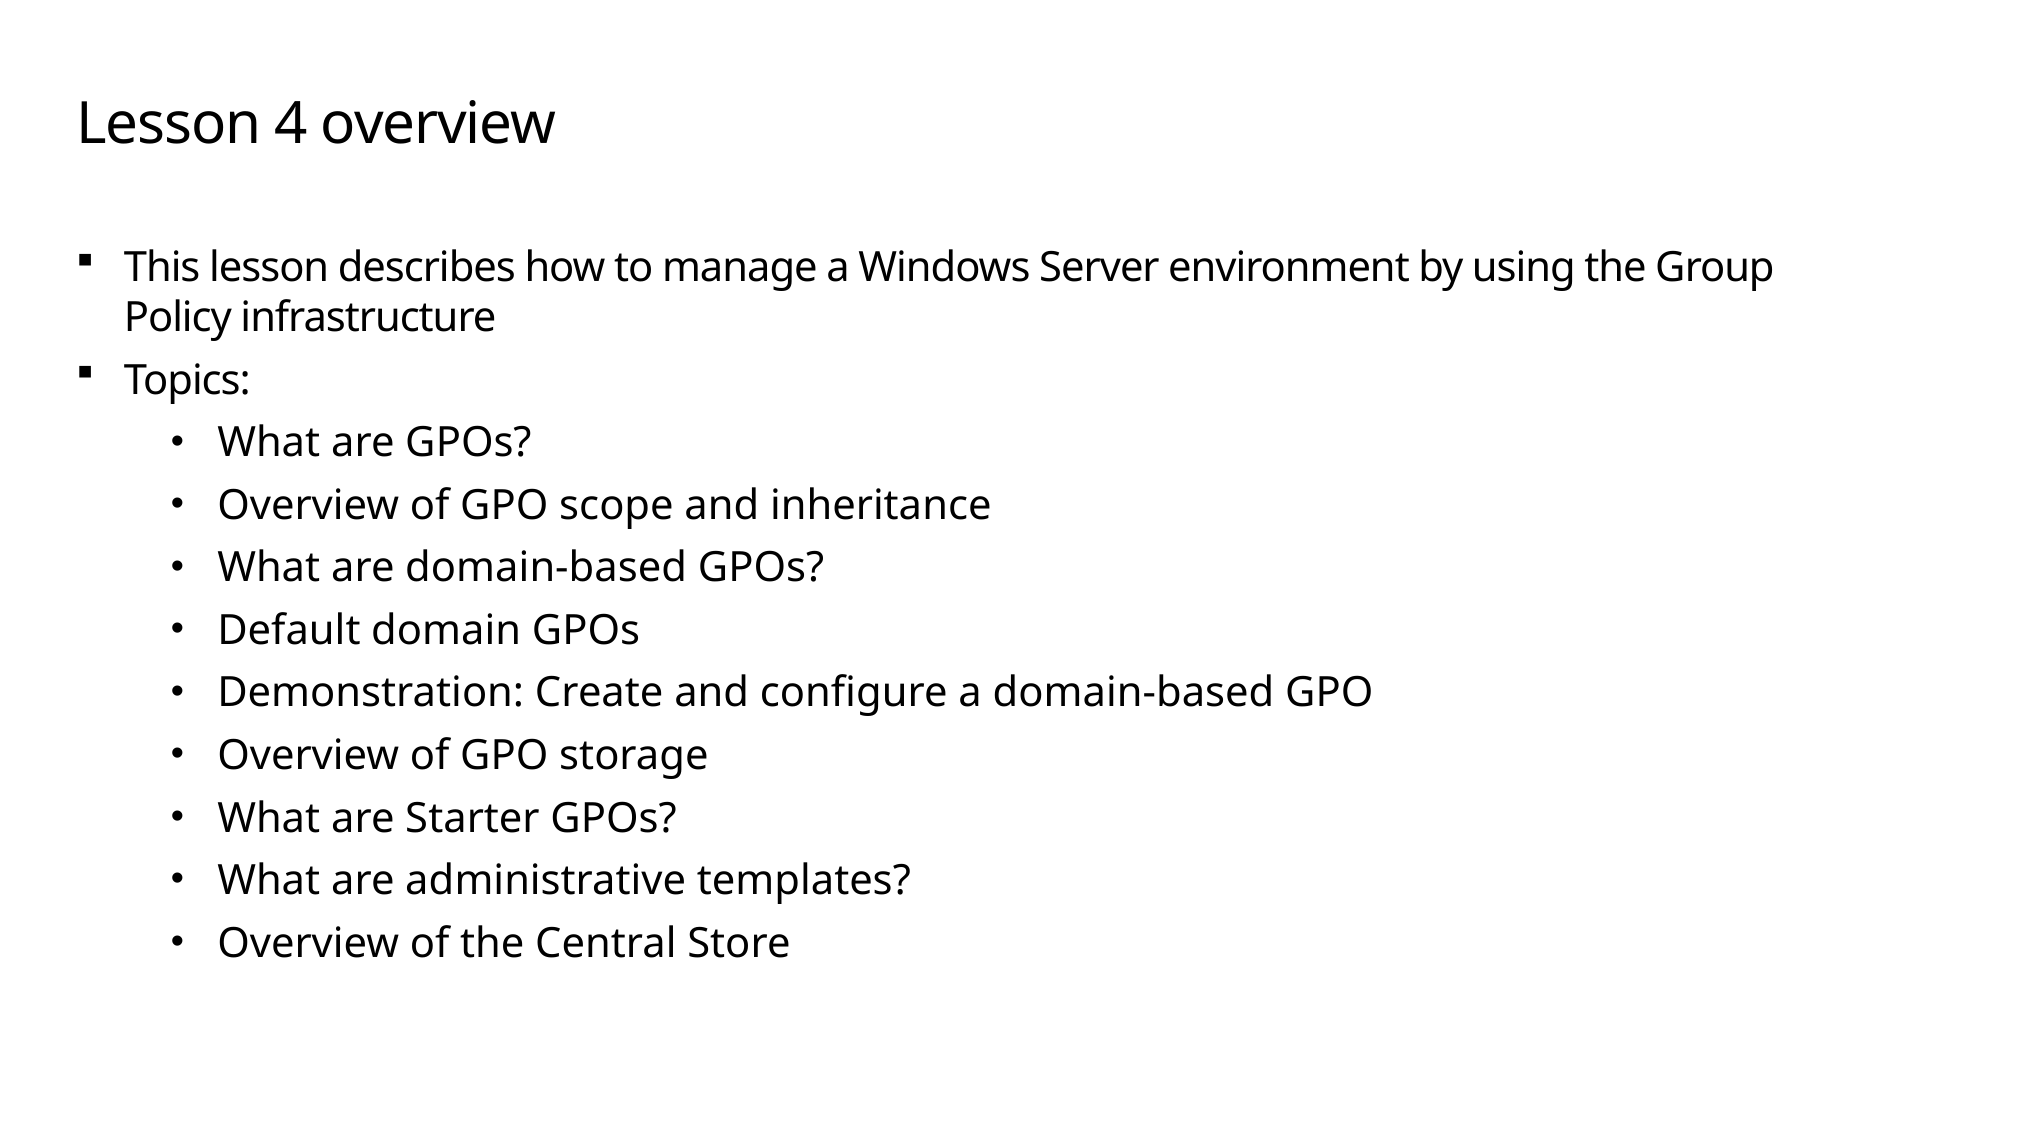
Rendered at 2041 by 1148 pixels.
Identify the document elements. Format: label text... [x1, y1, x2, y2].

list This lesson describes how to manage a Windows Server environment by using the Group Policy infrastructure Topics: What are GPOs? Overview of GPO scope and inheritance What are domain-based GPOs? Default domain GPOs Demonstration: Create and configure a domain-based GPO Overview of GPO storage What are Starter GPOs? What are administrative templates? Overview of the Central Store [76, 240, 1900, 1014]
title Lesson 4 overview [76, 93, 1968, 161]
